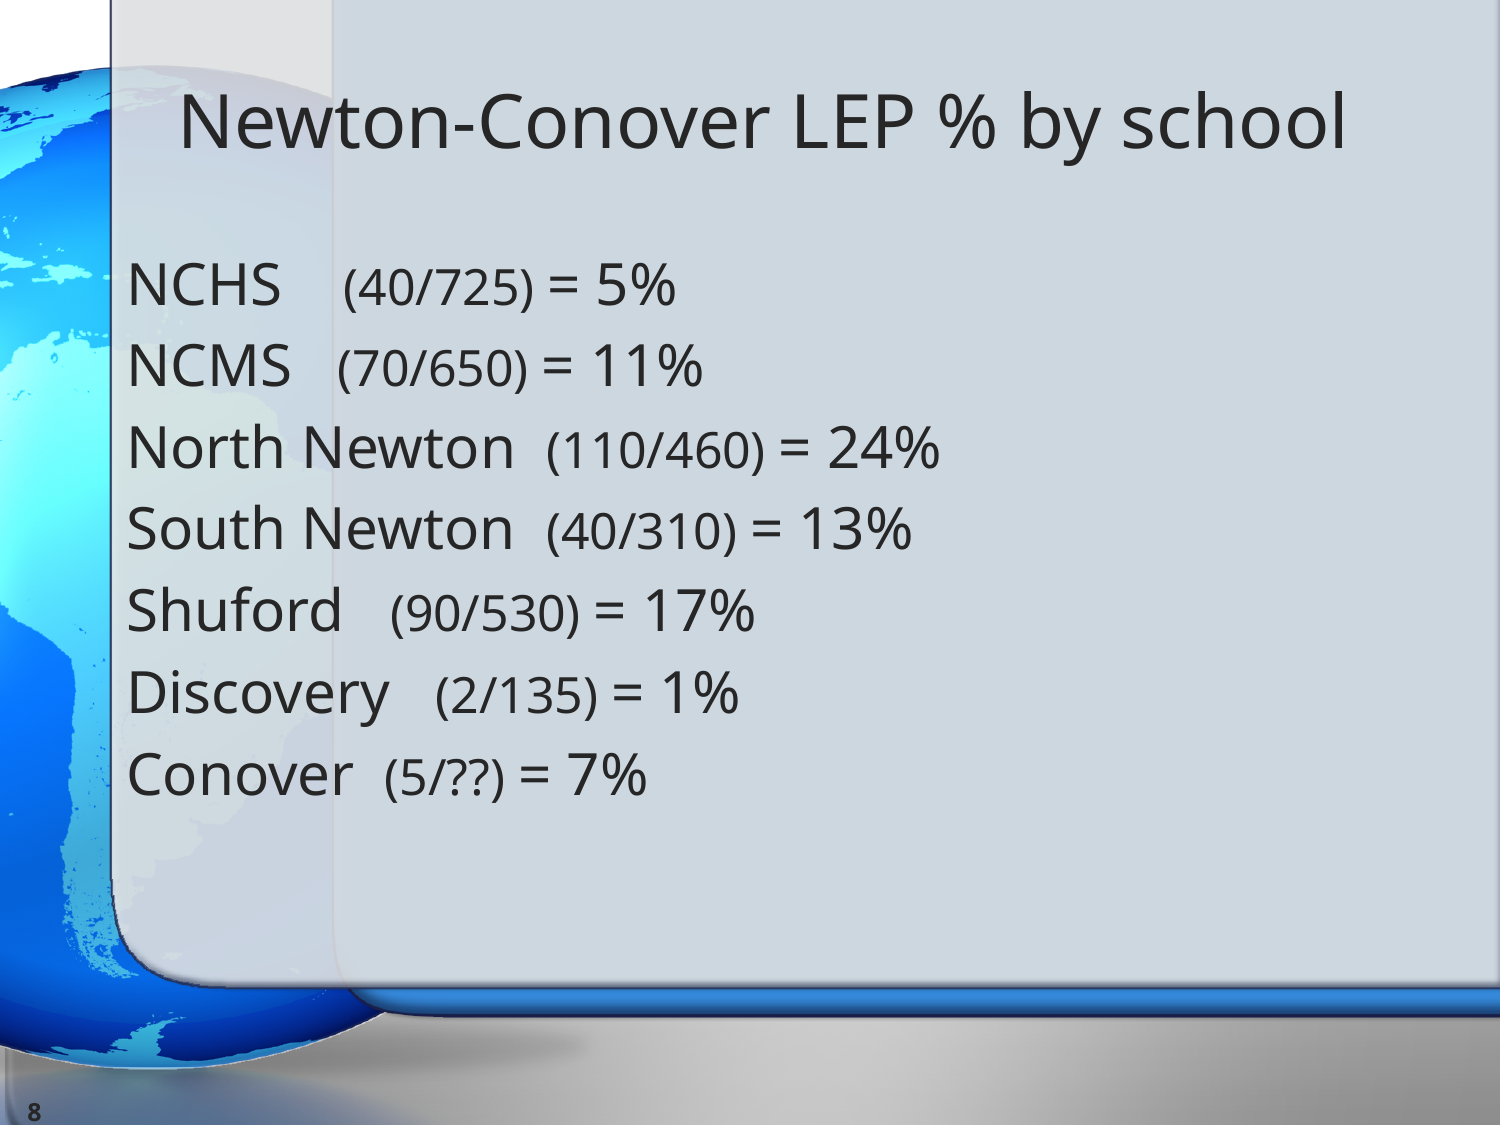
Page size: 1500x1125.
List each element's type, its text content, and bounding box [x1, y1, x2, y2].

list NCHS (40/725) = 5% NCMS (70/650) = 11% North Newton (110/460) = 24% South Newton (40/310) = 13% Shuford (90/530) = 17% Discovery (2/135) = 1% Conover (5/??) = 7% [111, 157, 1462, 988]
title Newton-Conover LEP % by school [162, 50, 1500, 188]
picture [0, 0, 1500, 1125]
slide_number 8 [12, 1088, 363, 1125]
